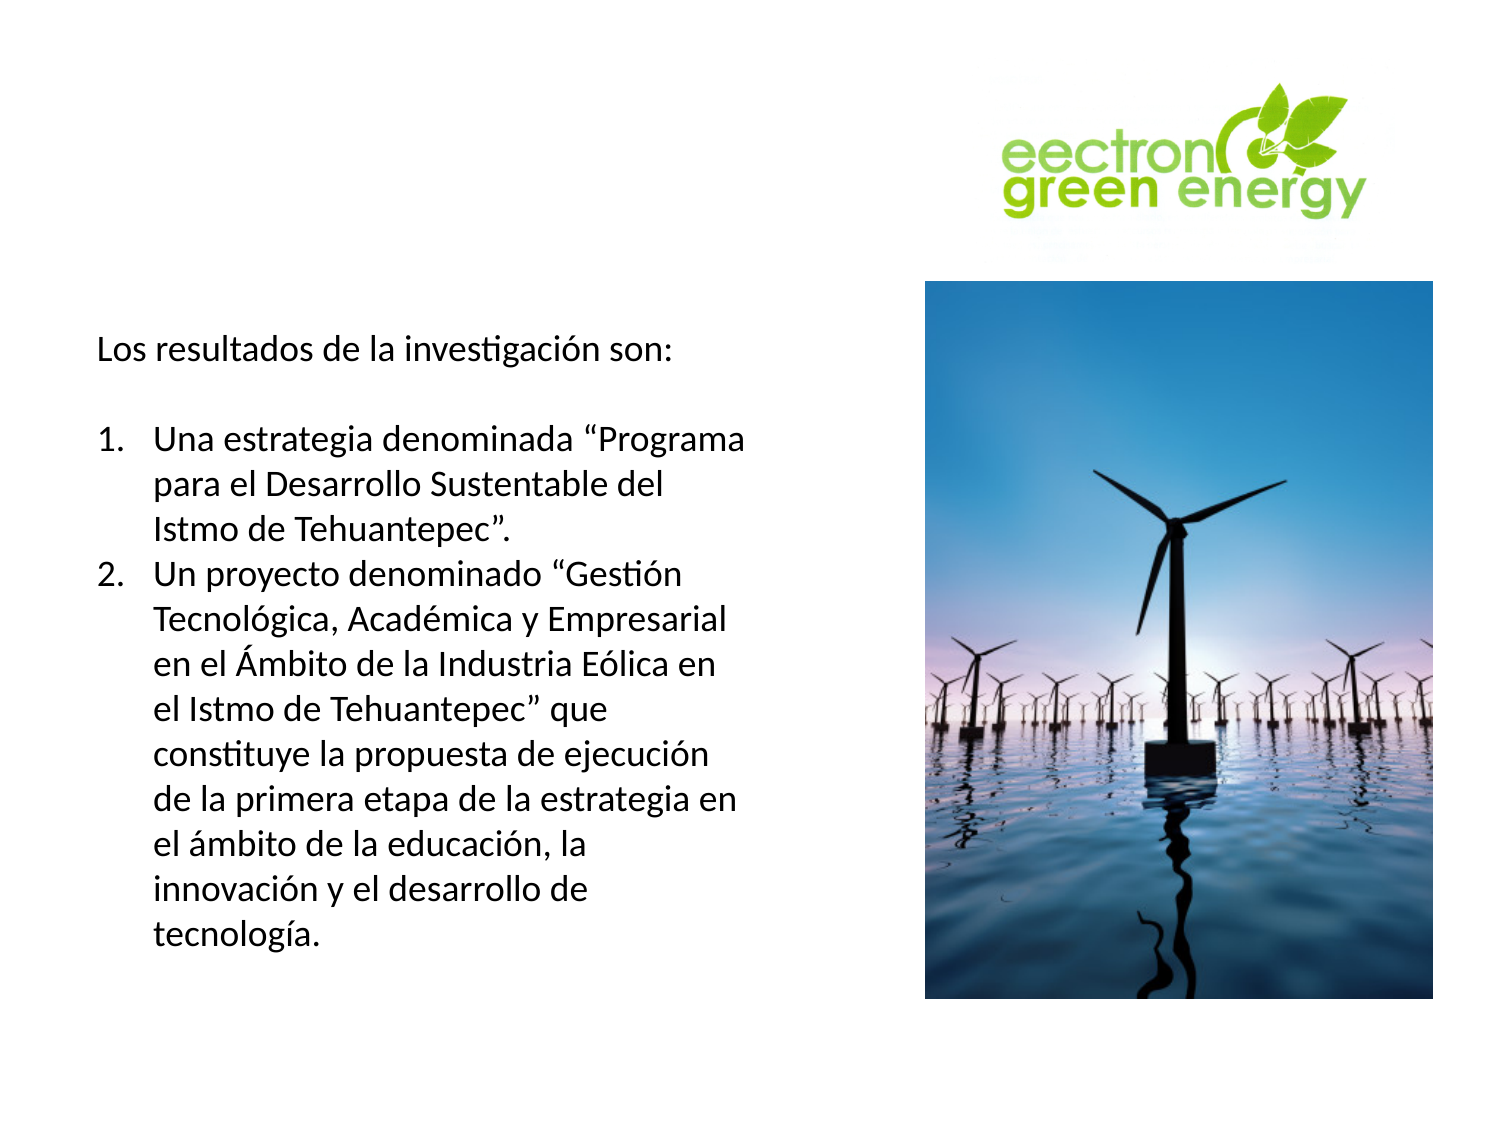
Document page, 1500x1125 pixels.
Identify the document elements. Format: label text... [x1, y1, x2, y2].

picture [972, 58, 1395, 264]
text_box Los resultados de la investigación son: Una estrategia denominada “Programa para el Desarrollo Sustentable del Istmo de Tehuantepec”. Un proyecto denominado “Gestión Tecnológica, Académica y Empresarial en el Ámbito de la Industria Eólica en el Istmo de Tehuantepec” que constituye la propuesta de ejecución de la primera etapa de la estrategia en el ámbito de la educación, la innovación y el desarrollo de tecnología. [82, 316, 762, 962]
picture [925, 280, 1434, 999]
